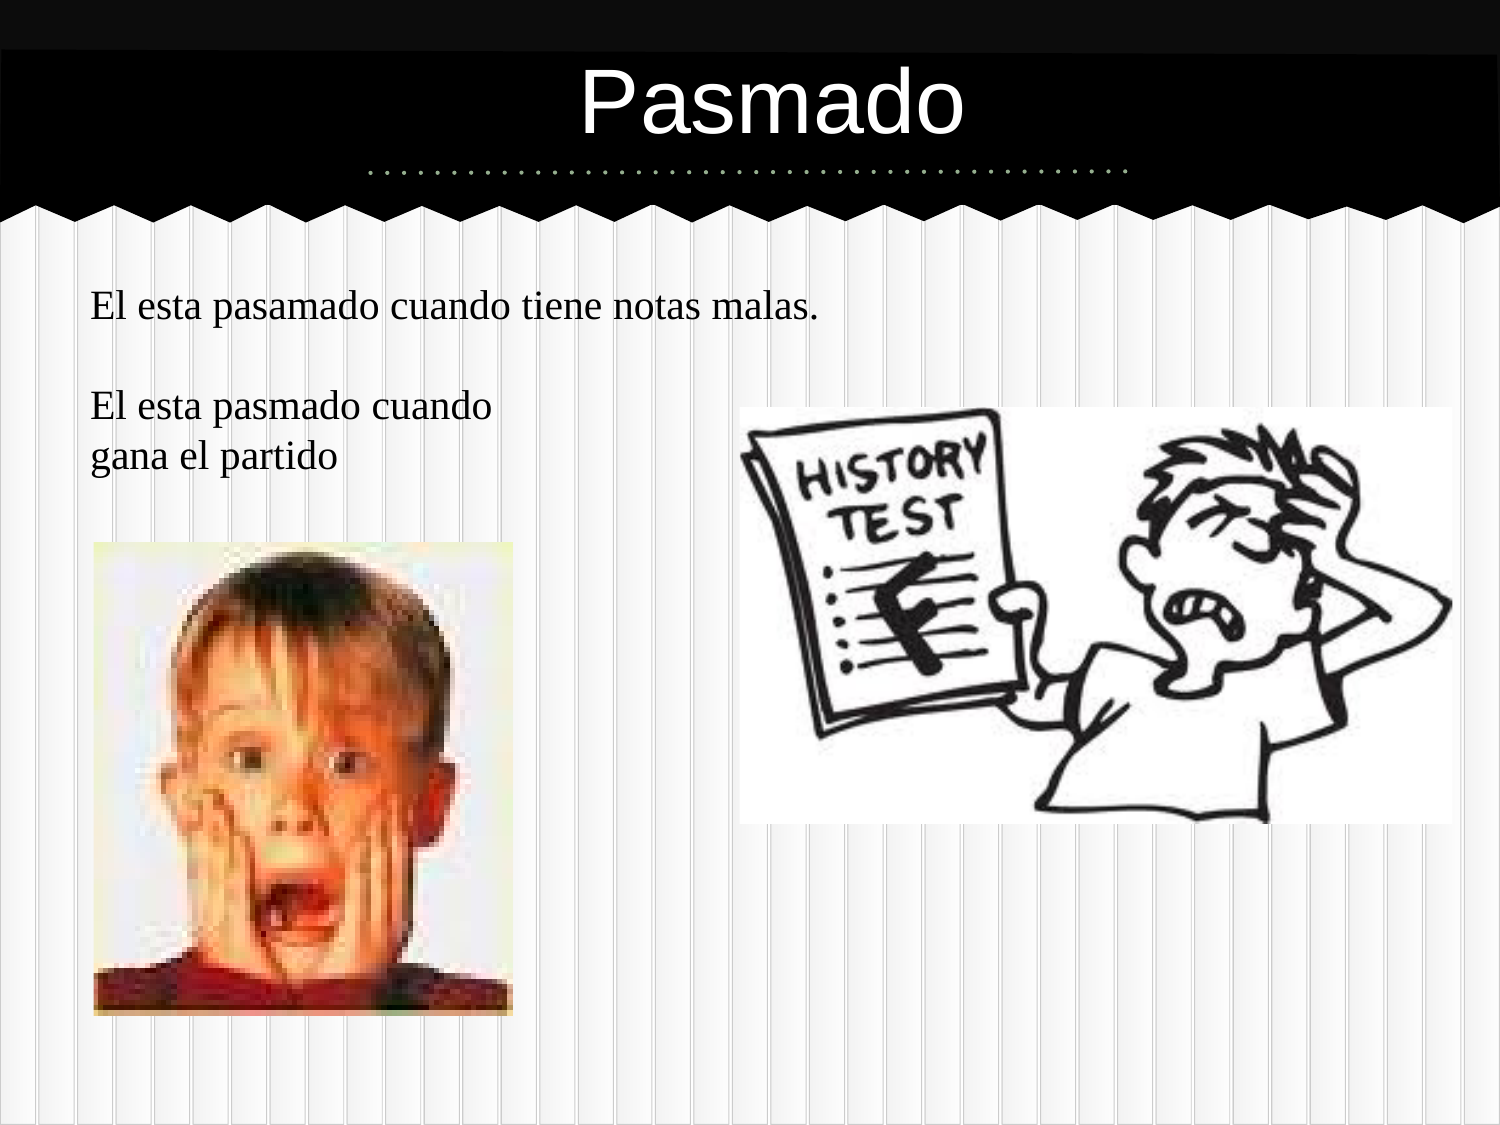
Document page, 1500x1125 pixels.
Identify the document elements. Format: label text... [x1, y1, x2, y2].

text_box [739, 407, 1453, 824]
list El esta pasamado cuando tiene notas malas. El esta pasmado cuando gana el partido [75, 262, 1425, 1057]
title Pasmado [75, 2, 1425, 191]
text_box [93, 542, 513, 1016]
